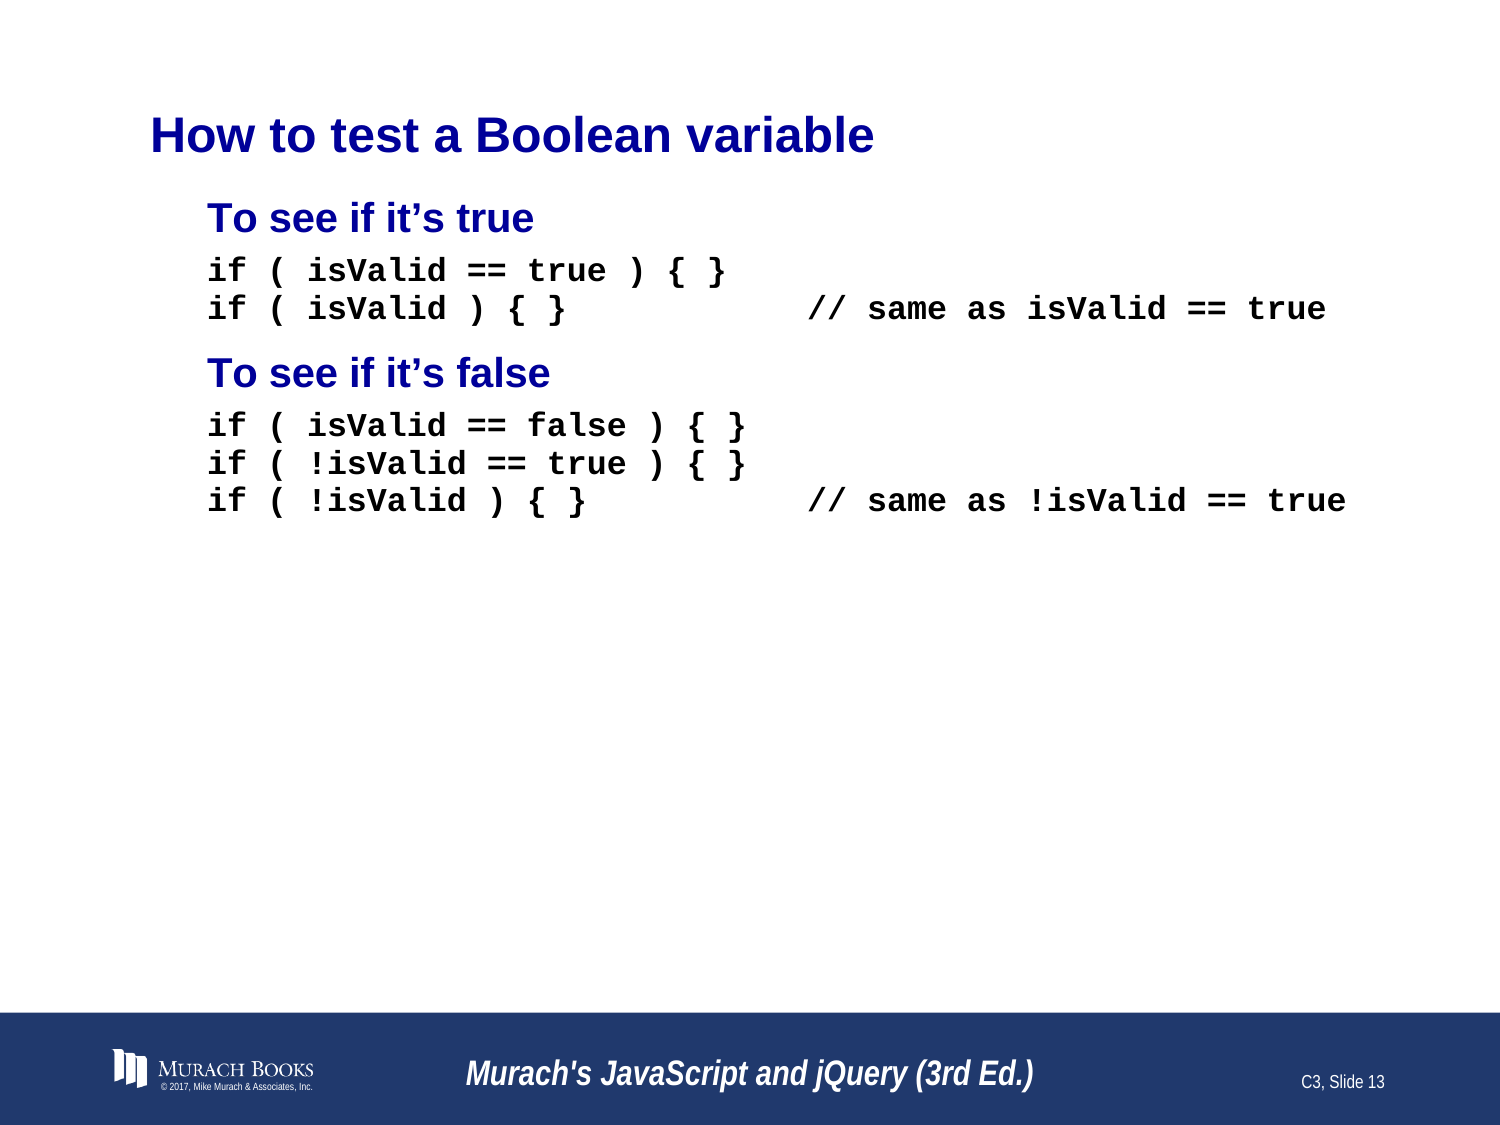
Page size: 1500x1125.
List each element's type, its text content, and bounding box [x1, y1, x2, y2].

slide_number Murach's JavaScript and jQuery (3rd Ed.) [463, 1025, 1050, 1100]
title How to test a Boolean variable [150, 102, 1350, 164]
slide_number C3, Slide 13 [1087, 1025, 1400, 1100]
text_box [149, 174, 1350, 523]
footer © 2017, Mike Murach & Associates, Inc. [12, 1025, 463, 1100]
